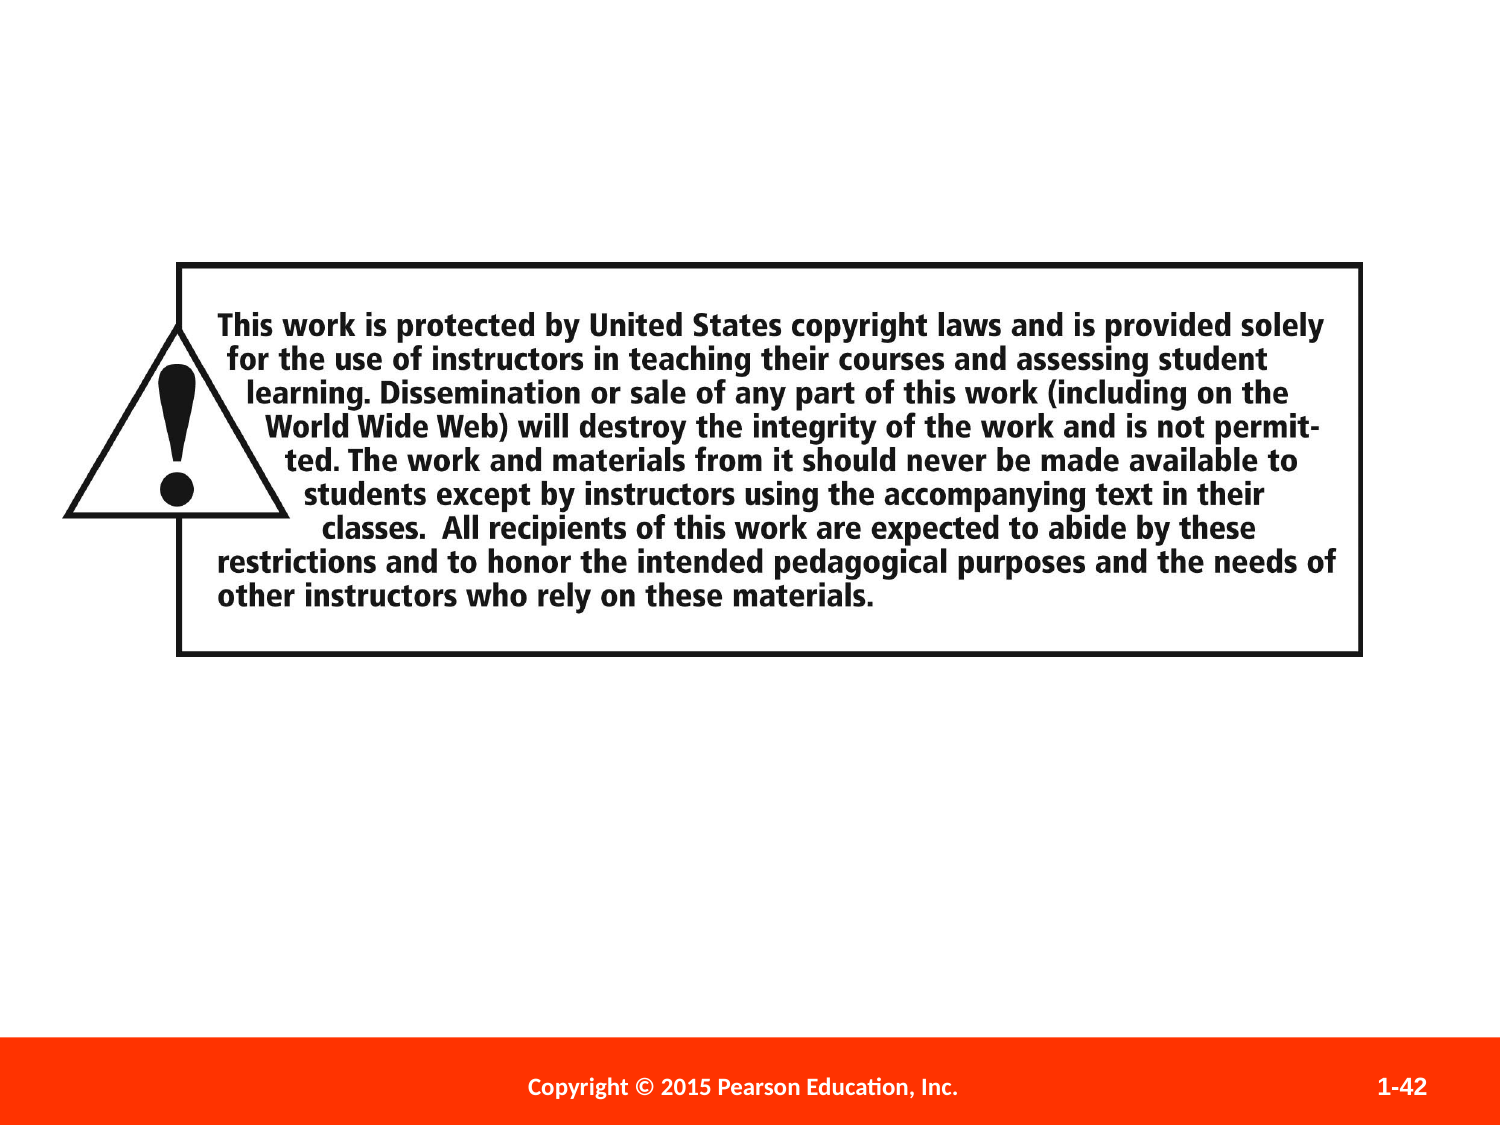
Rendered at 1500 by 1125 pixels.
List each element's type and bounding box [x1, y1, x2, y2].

picture [62, 262, 1363, 657]
